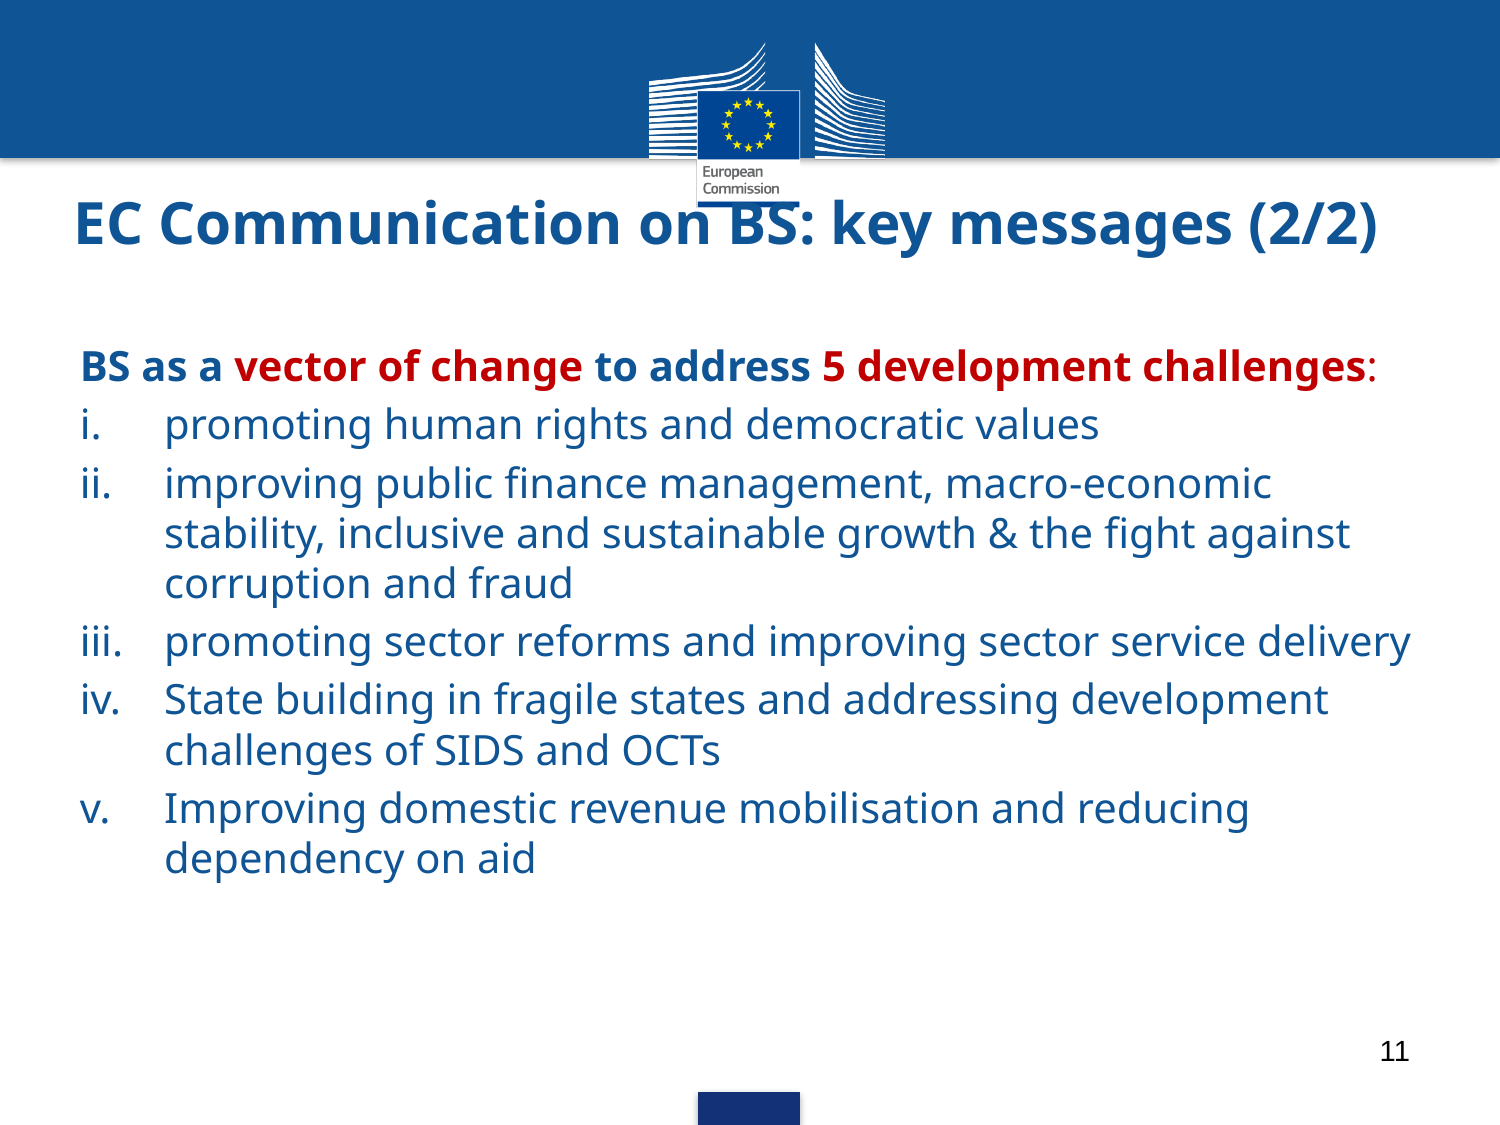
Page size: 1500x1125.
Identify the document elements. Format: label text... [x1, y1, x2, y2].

title EC Communication on BS: key messages (2/2) [0, 163, 1500, 280]
slide_number 11 [1074, 1024, 1426, 1103]
list BS as a vector of change to address 5 development challenges: promoting human rights and democratic values improving public finance management, macro-economic stability, inclusive and sustainable growth & the fight against corruption and fraud promoting sector reforms and improving sector service delivery State building in fragile states and addressing development challenges of SIDS and OCTs Improving domestic revenue mobilisation and reducing dependency on aid [64, 278, 1459, 1103]
picture [649, 42, 885, 163]
